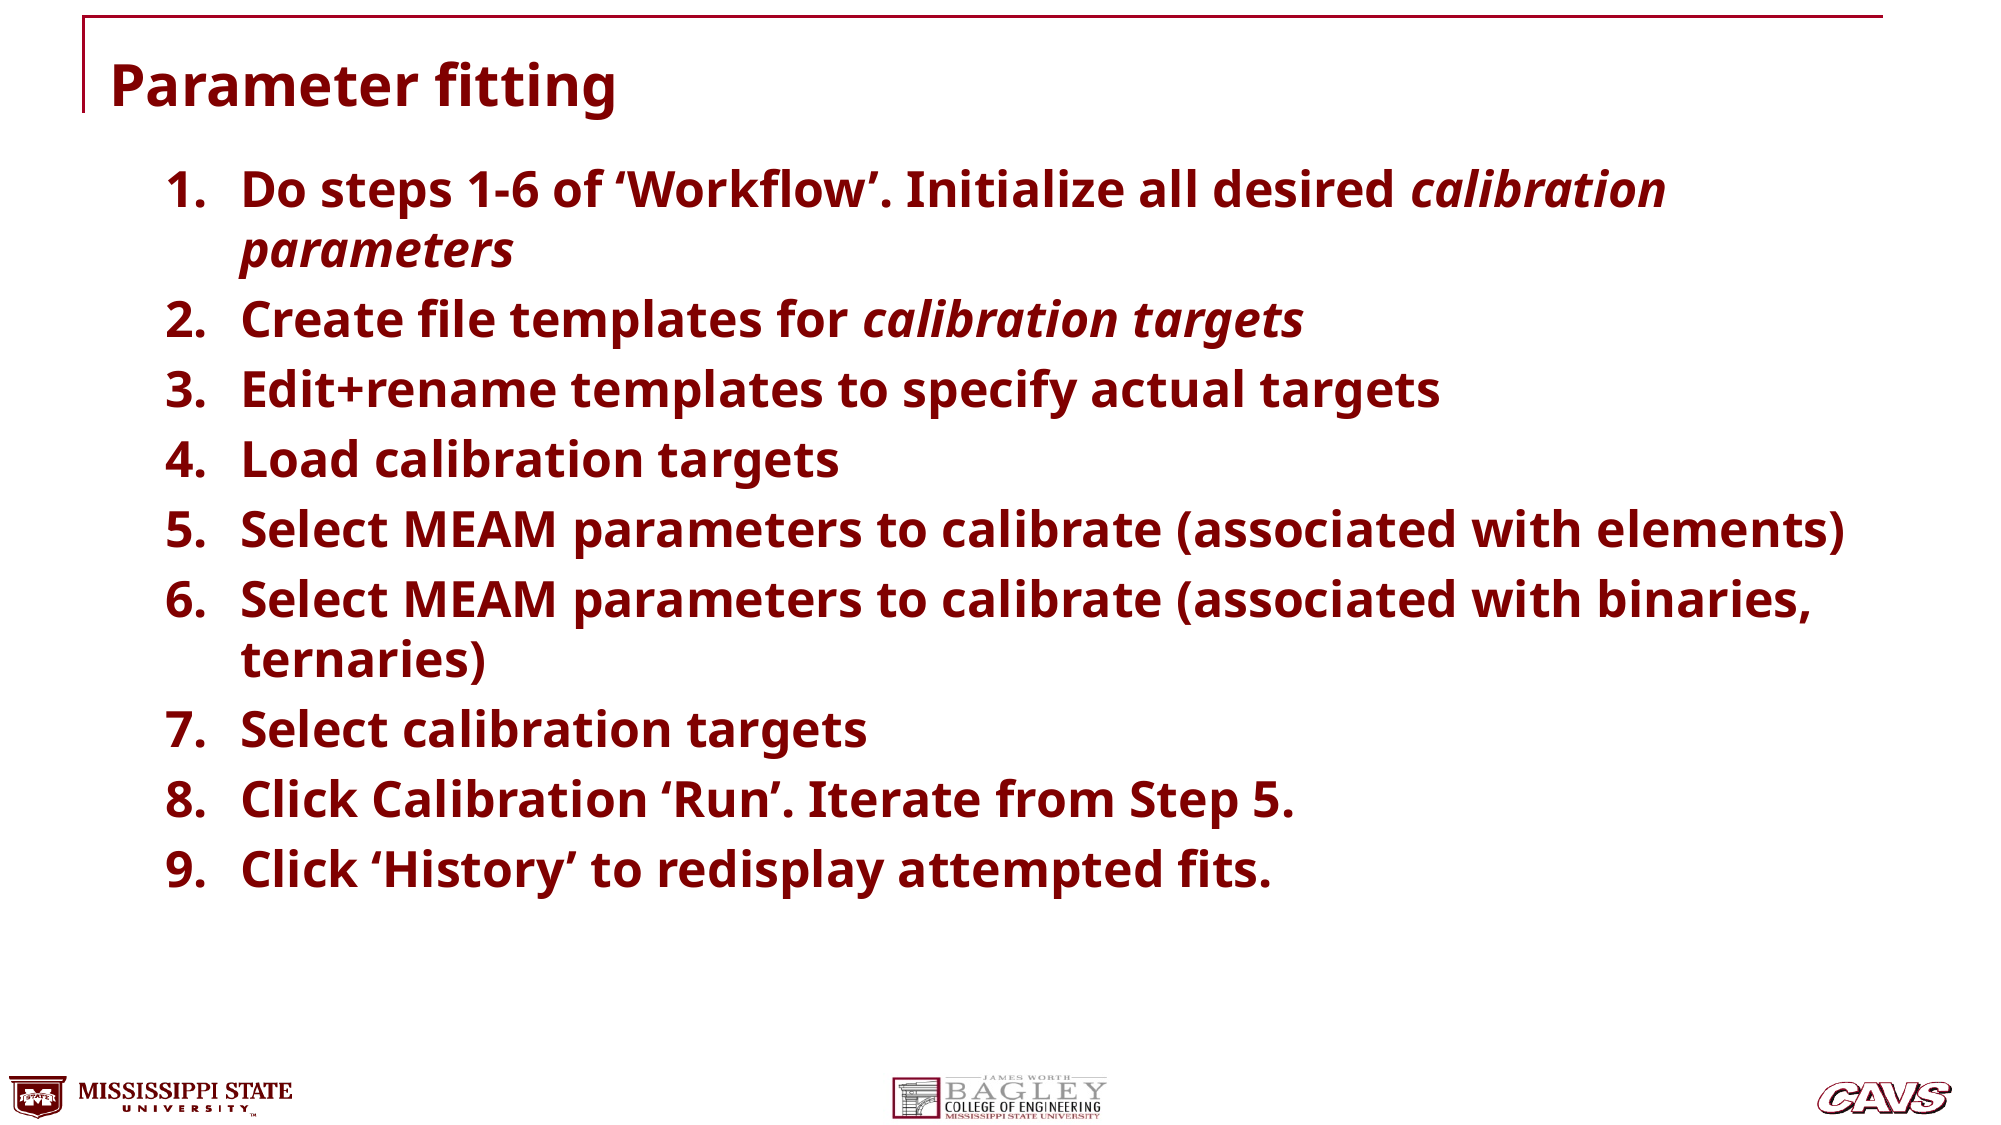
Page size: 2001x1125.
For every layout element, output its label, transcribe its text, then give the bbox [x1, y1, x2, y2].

list Do steps 1-6 of ‘Workflow’. Initialize all desired calibration parameters Create file templates for calibration targets Edit+rename templates to specify actual targets Load calibration targets Select MEAM parameters to calibrate (associated with elements) Select MEAM parameters to calibrate (associated with binaries, ternaries) Select calibration targets Click Calibration ‘Run’. Iterate from Step 5. Click ‘History’ to redisplay attempted fits. [149, 149, 1876, 1051]
picture [883, 1073, 1117, 1125]
picture [0, 1069, 300, 1125]
picture [1806, 1076, 1967, 1125]
title Parameter fitting [94, 28, 1895, 138]
